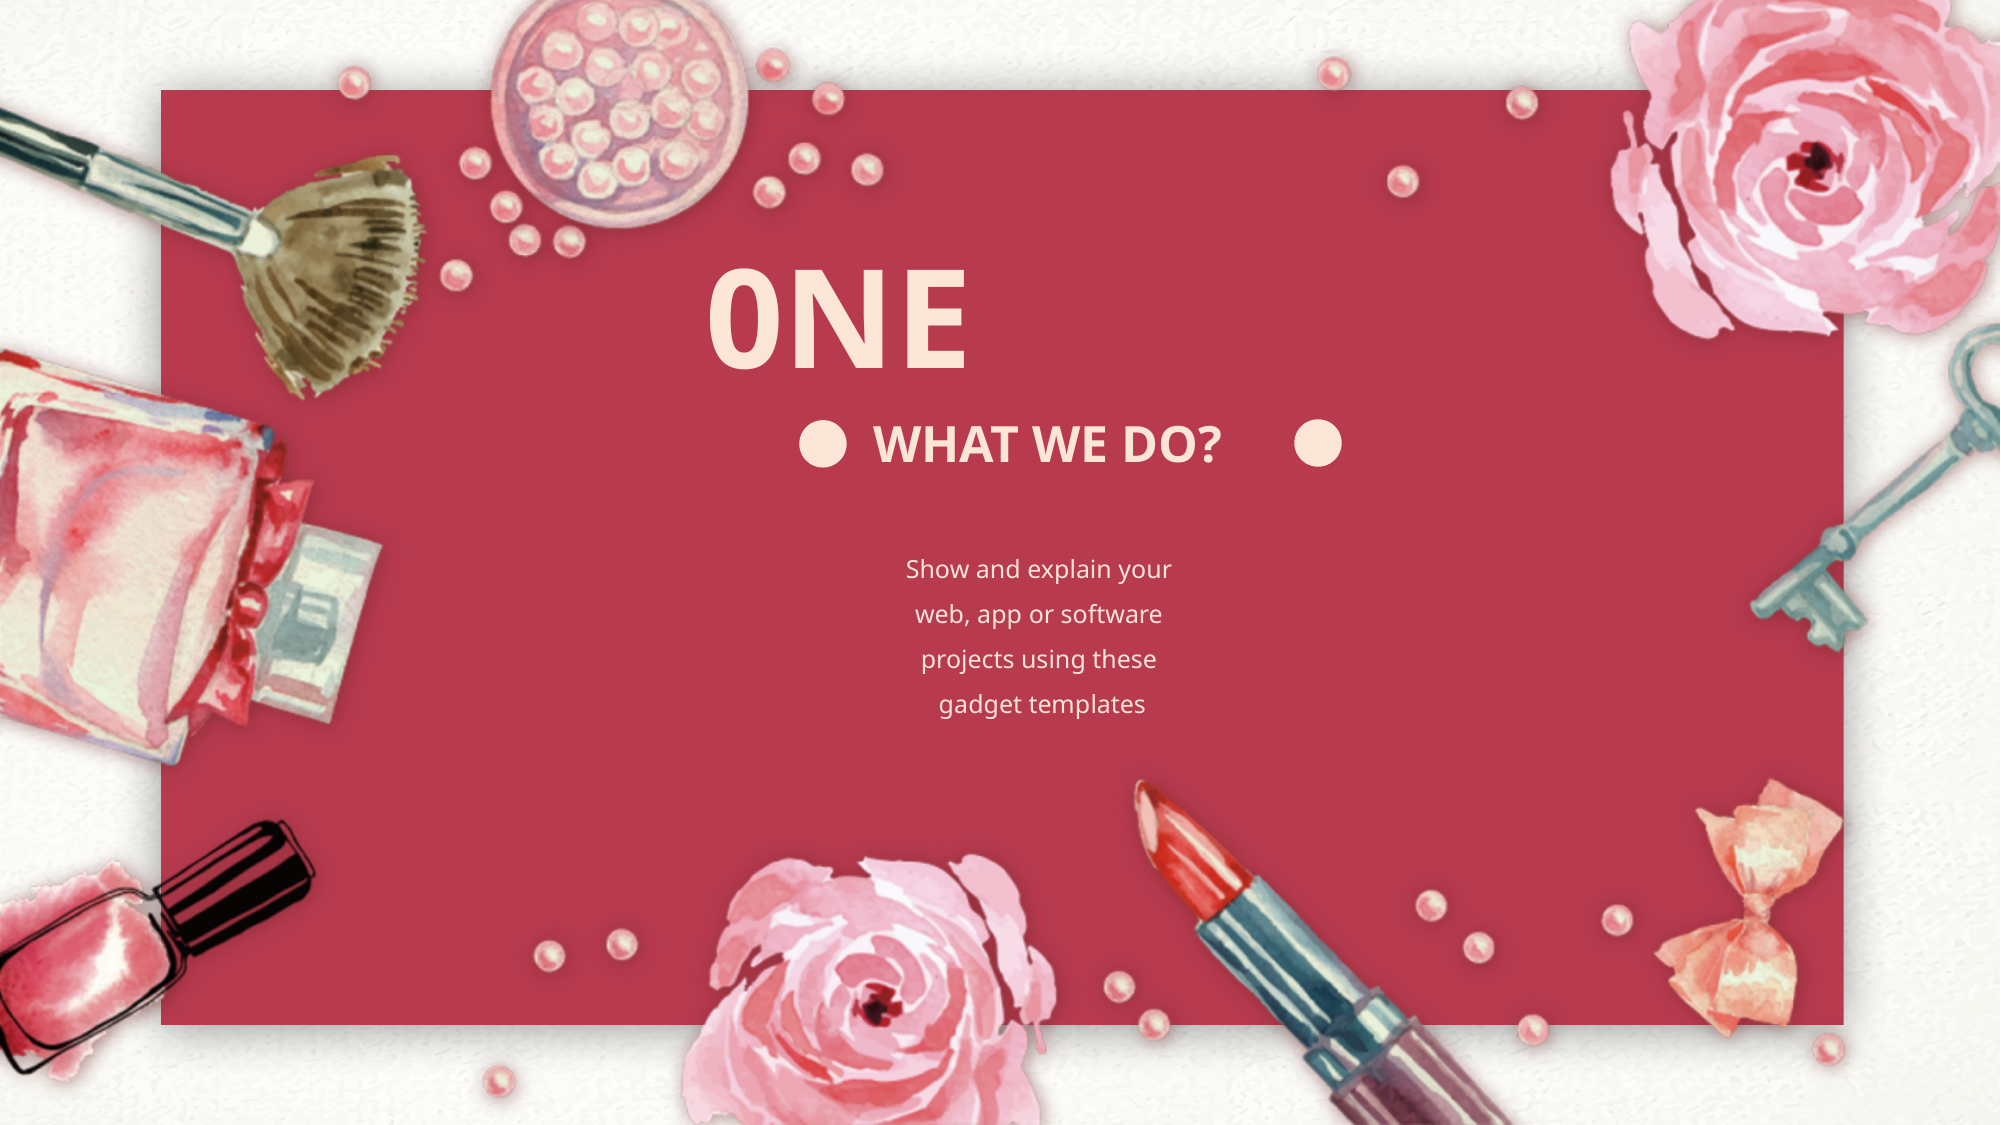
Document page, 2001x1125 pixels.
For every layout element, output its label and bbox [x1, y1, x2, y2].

picture [0, 0, 2000, 1125]
text_box [799, 405, 1342, 481]
